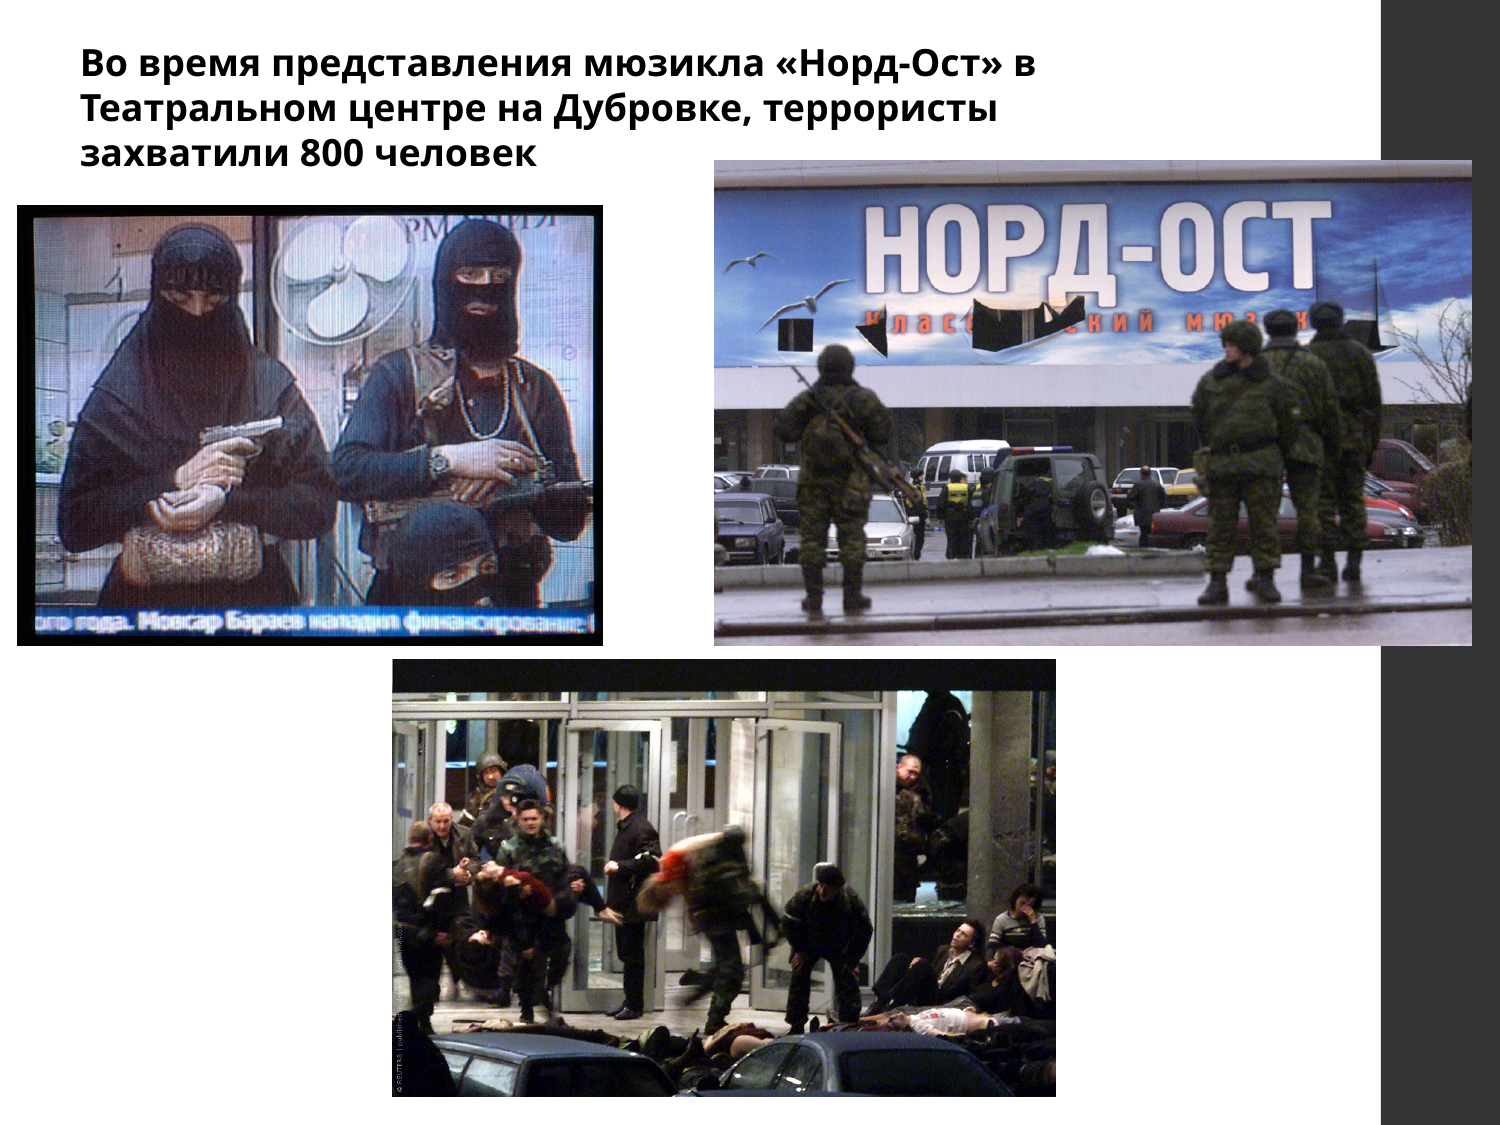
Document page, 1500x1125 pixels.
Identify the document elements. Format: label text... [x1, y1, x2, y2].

text_box Во время представления мюзикла «Норд-Ост» в Театральном центре на Дубровке, террористы захватили 800 человек [64, 30, 1057, 183]
picture [392, 658, 1056, 1097]
picture [714, 160, 1472, 646]
picture [17, 205, 603, 646]
